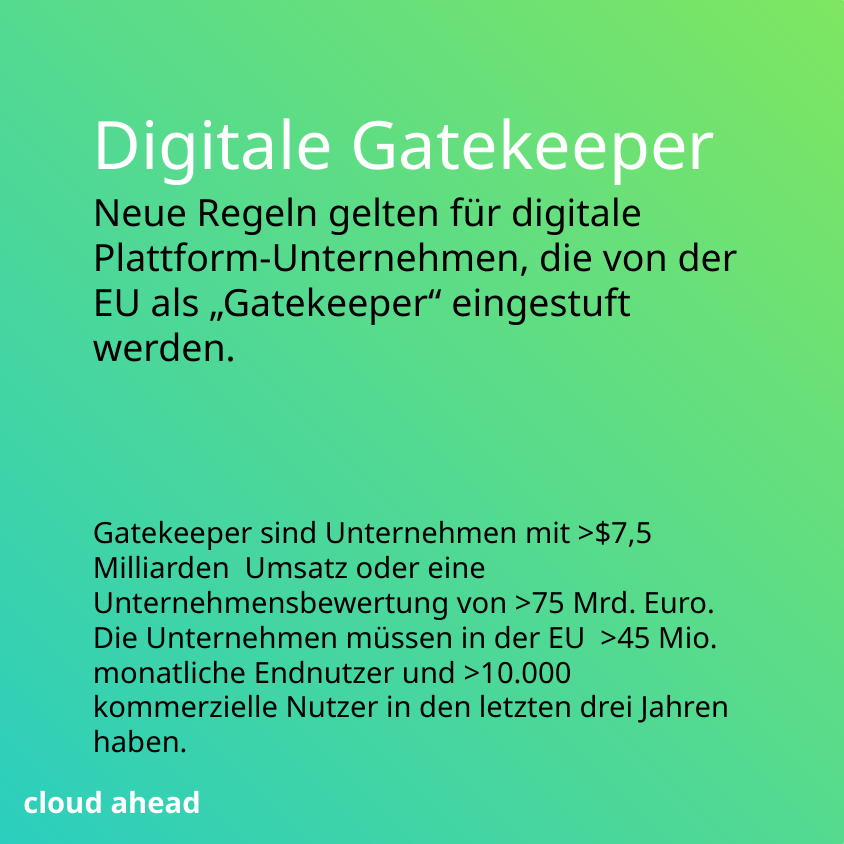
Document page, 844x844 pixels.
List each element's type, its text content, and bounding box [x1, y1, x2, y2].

text_box Digitale Gatekeeper Neue Regeln gelten für digitale Plattform-Unternehmen, die von der EU als „Gatekeeper“ eingestuft werden. Gatekeeper sind Unternehmen mit >$7,5 Milliarden Umsatz oder eine Unternehmensbewertung von >75 Mrd. Euro. Die Unternehmen müssen in der EU >45 Mio. monatliche Endnutzer und >10.000 kommerzielle Nutzer in den letzten drei Jahren haben. [78, 95, 768, 823]
